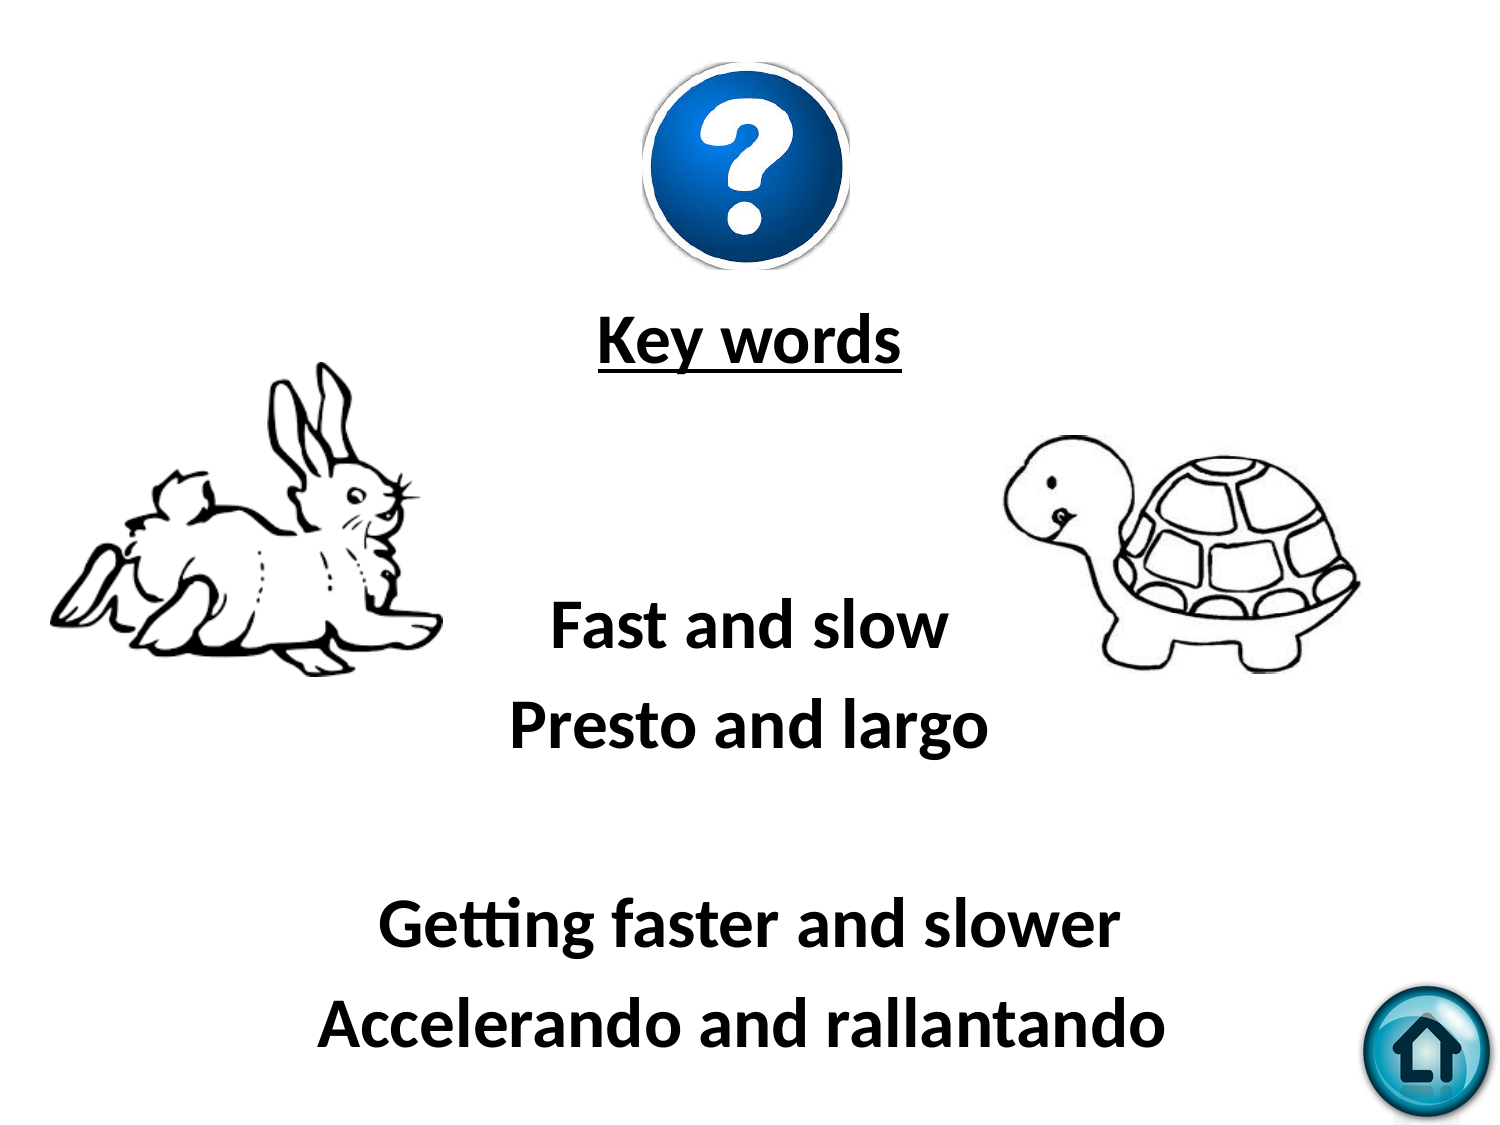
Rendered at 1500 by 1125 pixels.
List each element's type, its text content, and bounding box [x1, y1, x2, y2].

picture [999, 435, 1363, 674]
list Key words Fast and slow Presto and largo Getting faster and slower Accelerando and rallantando [75, 285, 1425, 1075]
picture [1353, 979, 1500, 1125]
picture [49, 362, 443, 677]
picture [642, 62, 851, 271]
